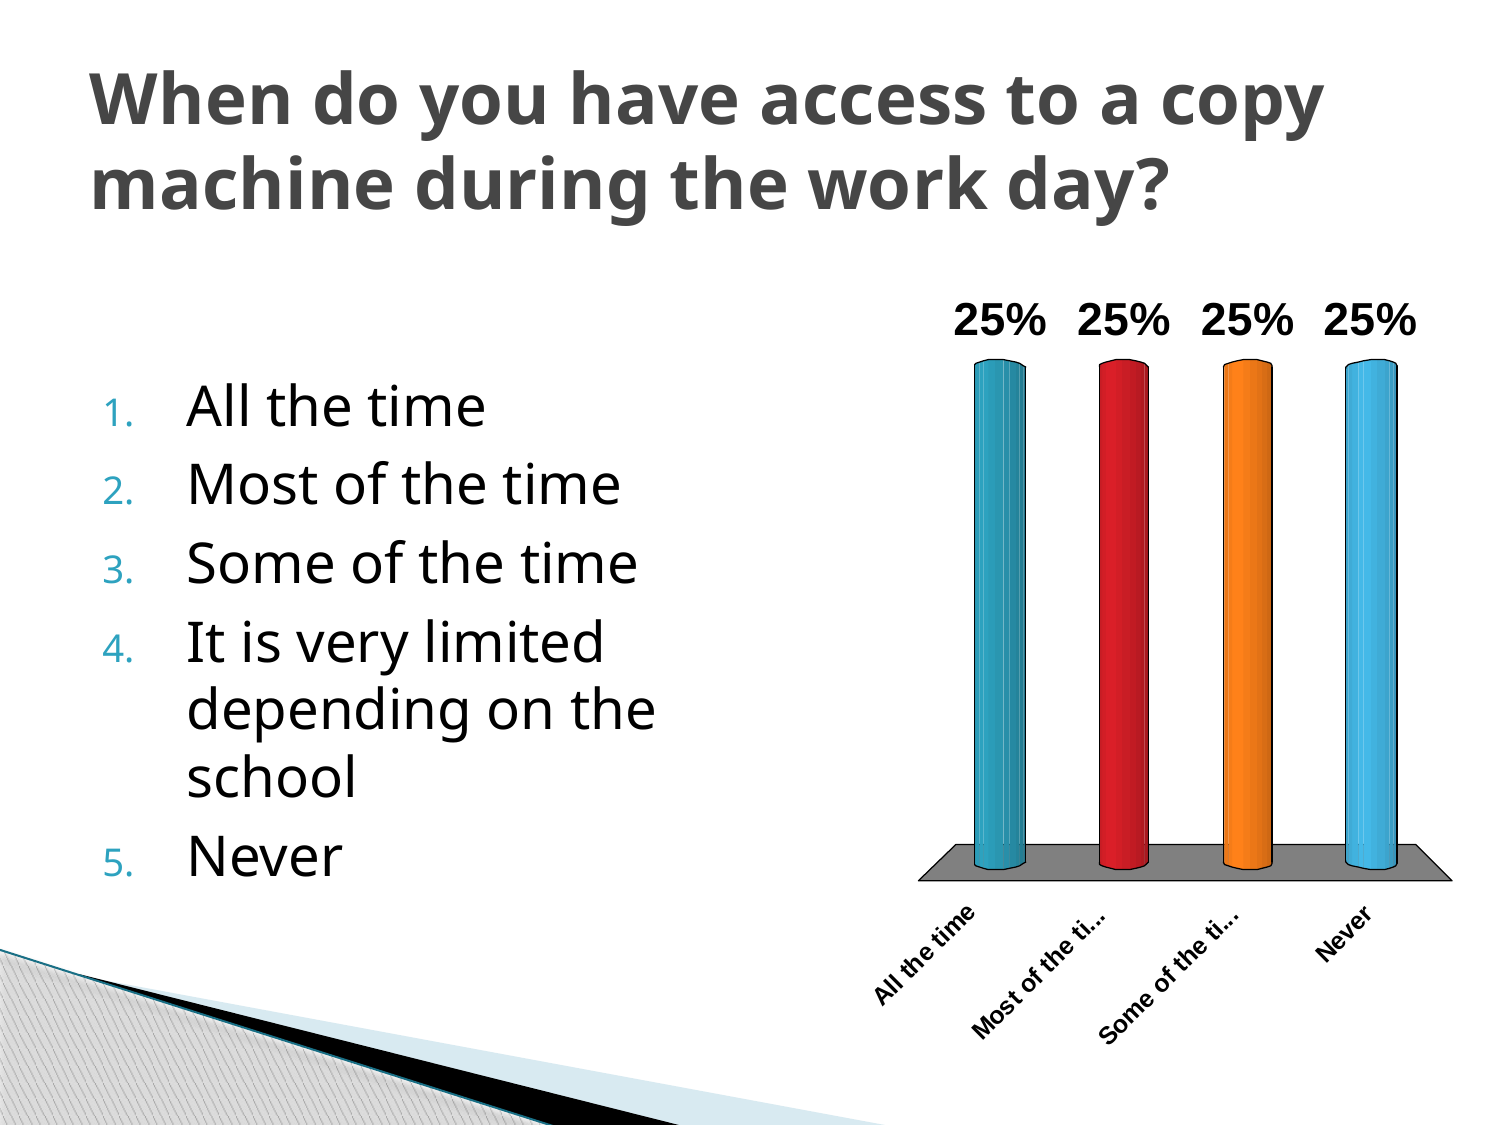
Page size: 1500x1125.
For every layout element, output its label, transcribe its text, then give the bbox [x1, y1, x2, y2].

list All the time Most of the time Some of the time It is very limited depending on the school Never [87, 362, 700, 875]
title When do you have access to a copy machine during the work day? [75, 45, 1425, 233]
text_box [739, 270, 1490, 1115]
